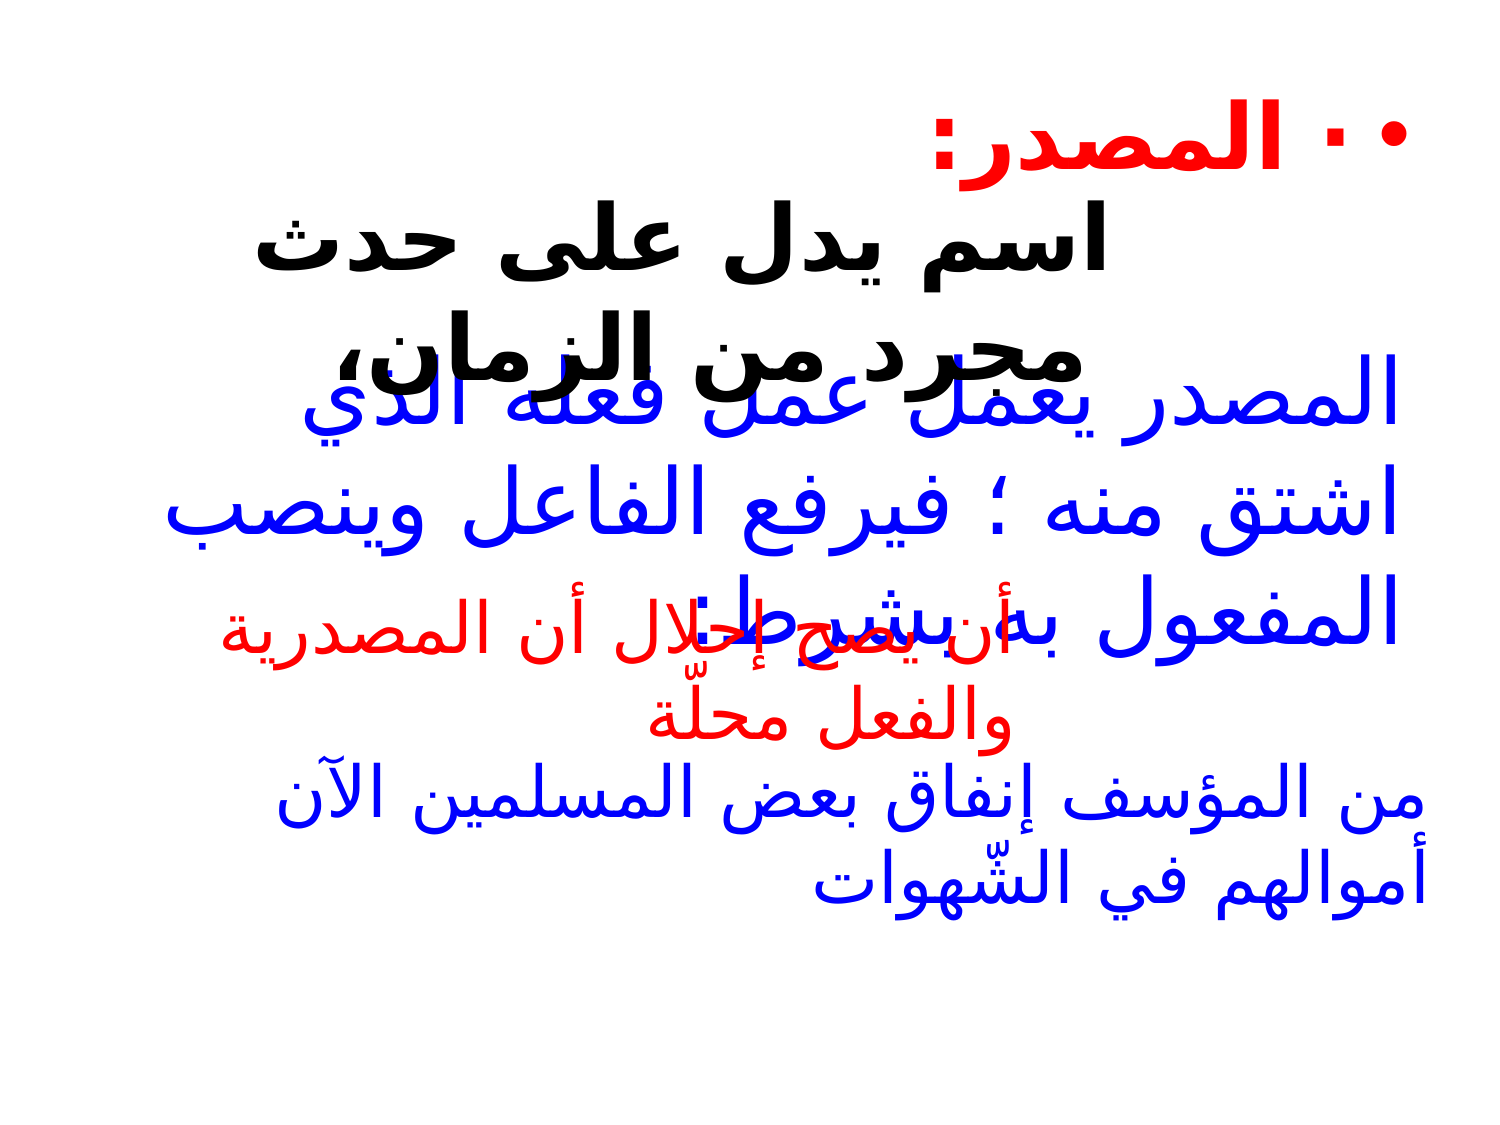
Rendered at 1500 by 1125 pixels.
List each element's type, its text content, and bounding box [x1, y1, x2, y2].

text_box أن يصح إحلال أن المصدرية والفعل محلّة [70, 574, 1032, 762]
list · المصدر: [75, 70, 1425, 183]
title المصدر يعمل عمل فعله الذي اشتق منه ؛ فيرفع الفاعل وينصب المفعول به بشرط: [70, 433, 1421, 563]
text_box من المؤسف إنفاق بعض المسلمين الآن أموالهم في الشّهوات [95, 738, 1446, 926]
text_box اسم يدل على حدث مجرد من الزمان، [99, 171, 1161, 284]
